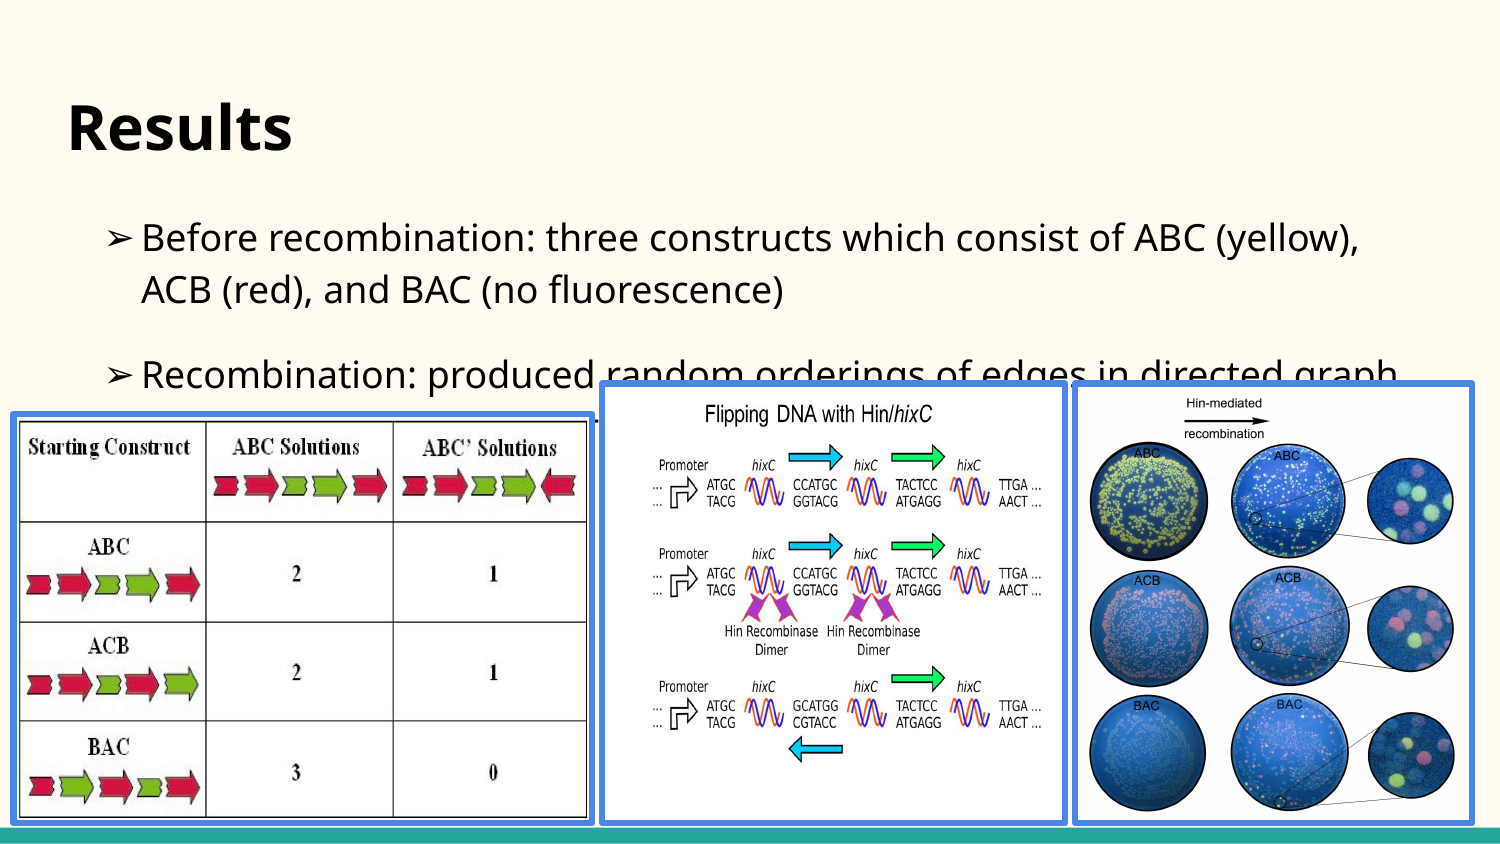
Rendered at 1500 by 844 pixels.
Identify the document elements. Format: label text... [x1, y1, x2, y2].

picture [604, 386, 1063, 821]
title Results [51, 72, 1449, 174]
picture [1077, 386, 1470, 821]
picture [16, 416, 590, 821]
list Before recombination: three constructs which consist of ABC (yellow), ACB (red), and BAC (no fluorescence) Recombination: produced random orderings of edges in directed graph using each starting construct [51, 192, 1449, 750]
